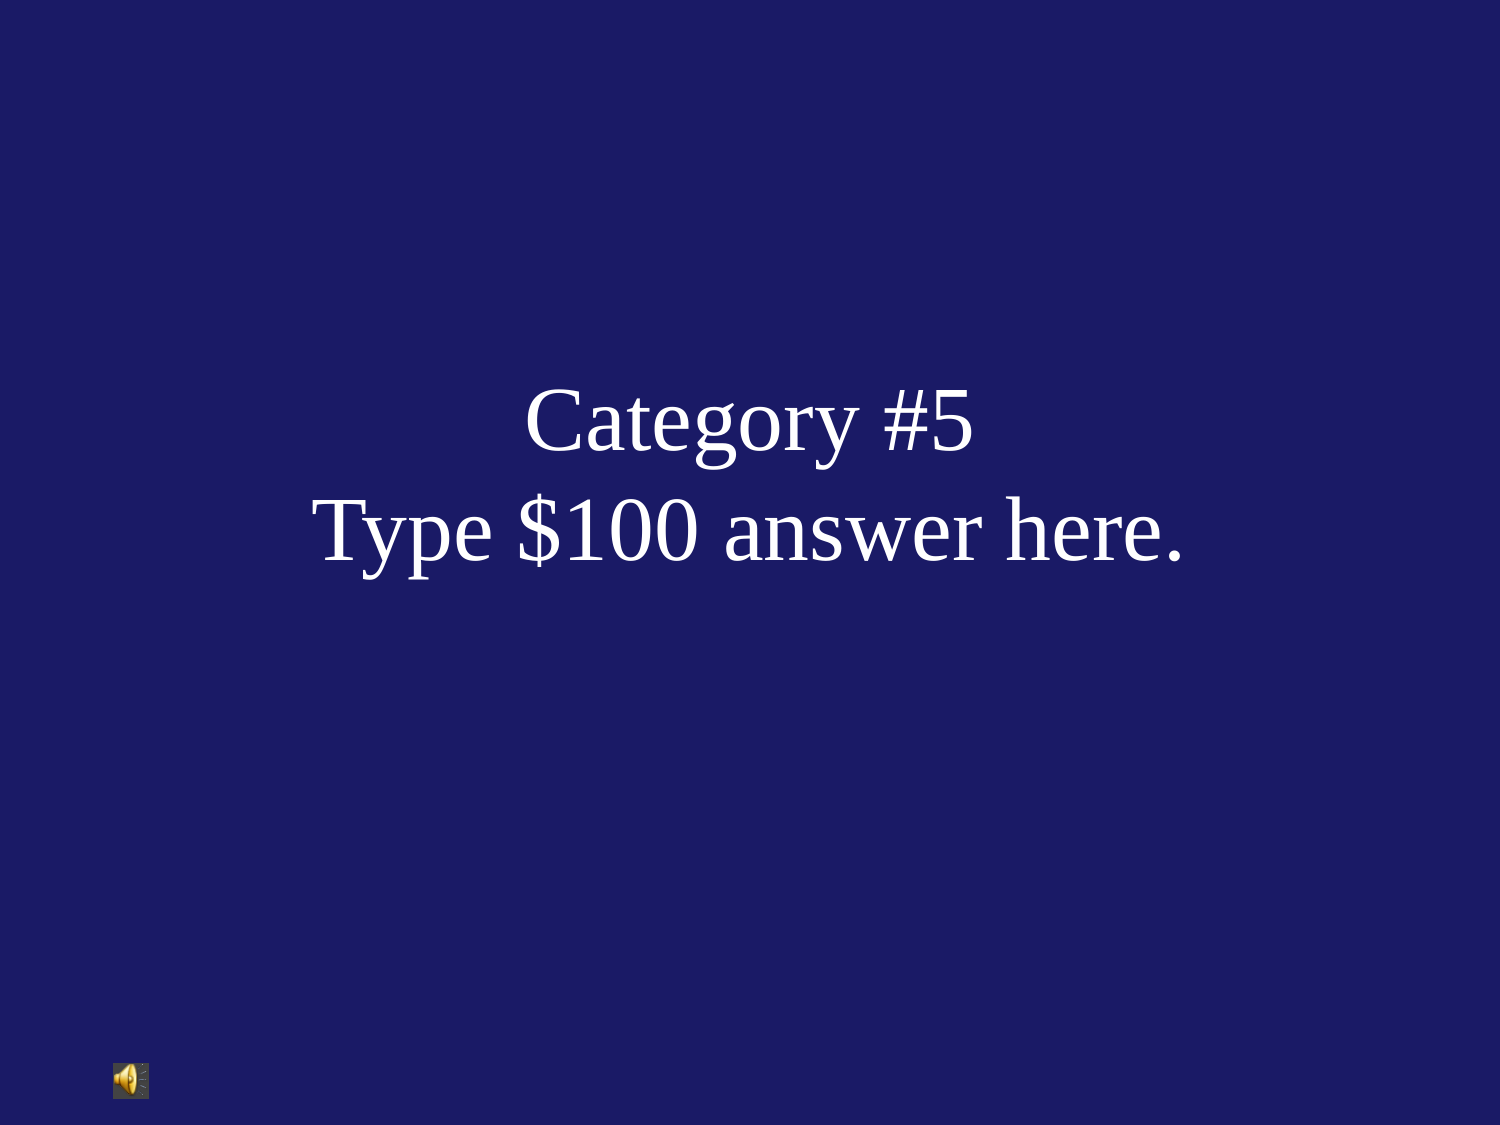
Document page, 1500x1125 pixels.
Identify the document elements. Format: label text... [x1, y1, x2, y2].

title Category #5 Type $100 answer here. [112, 374, 1388, 563]
picture [112, 1062, 151, 1101]
